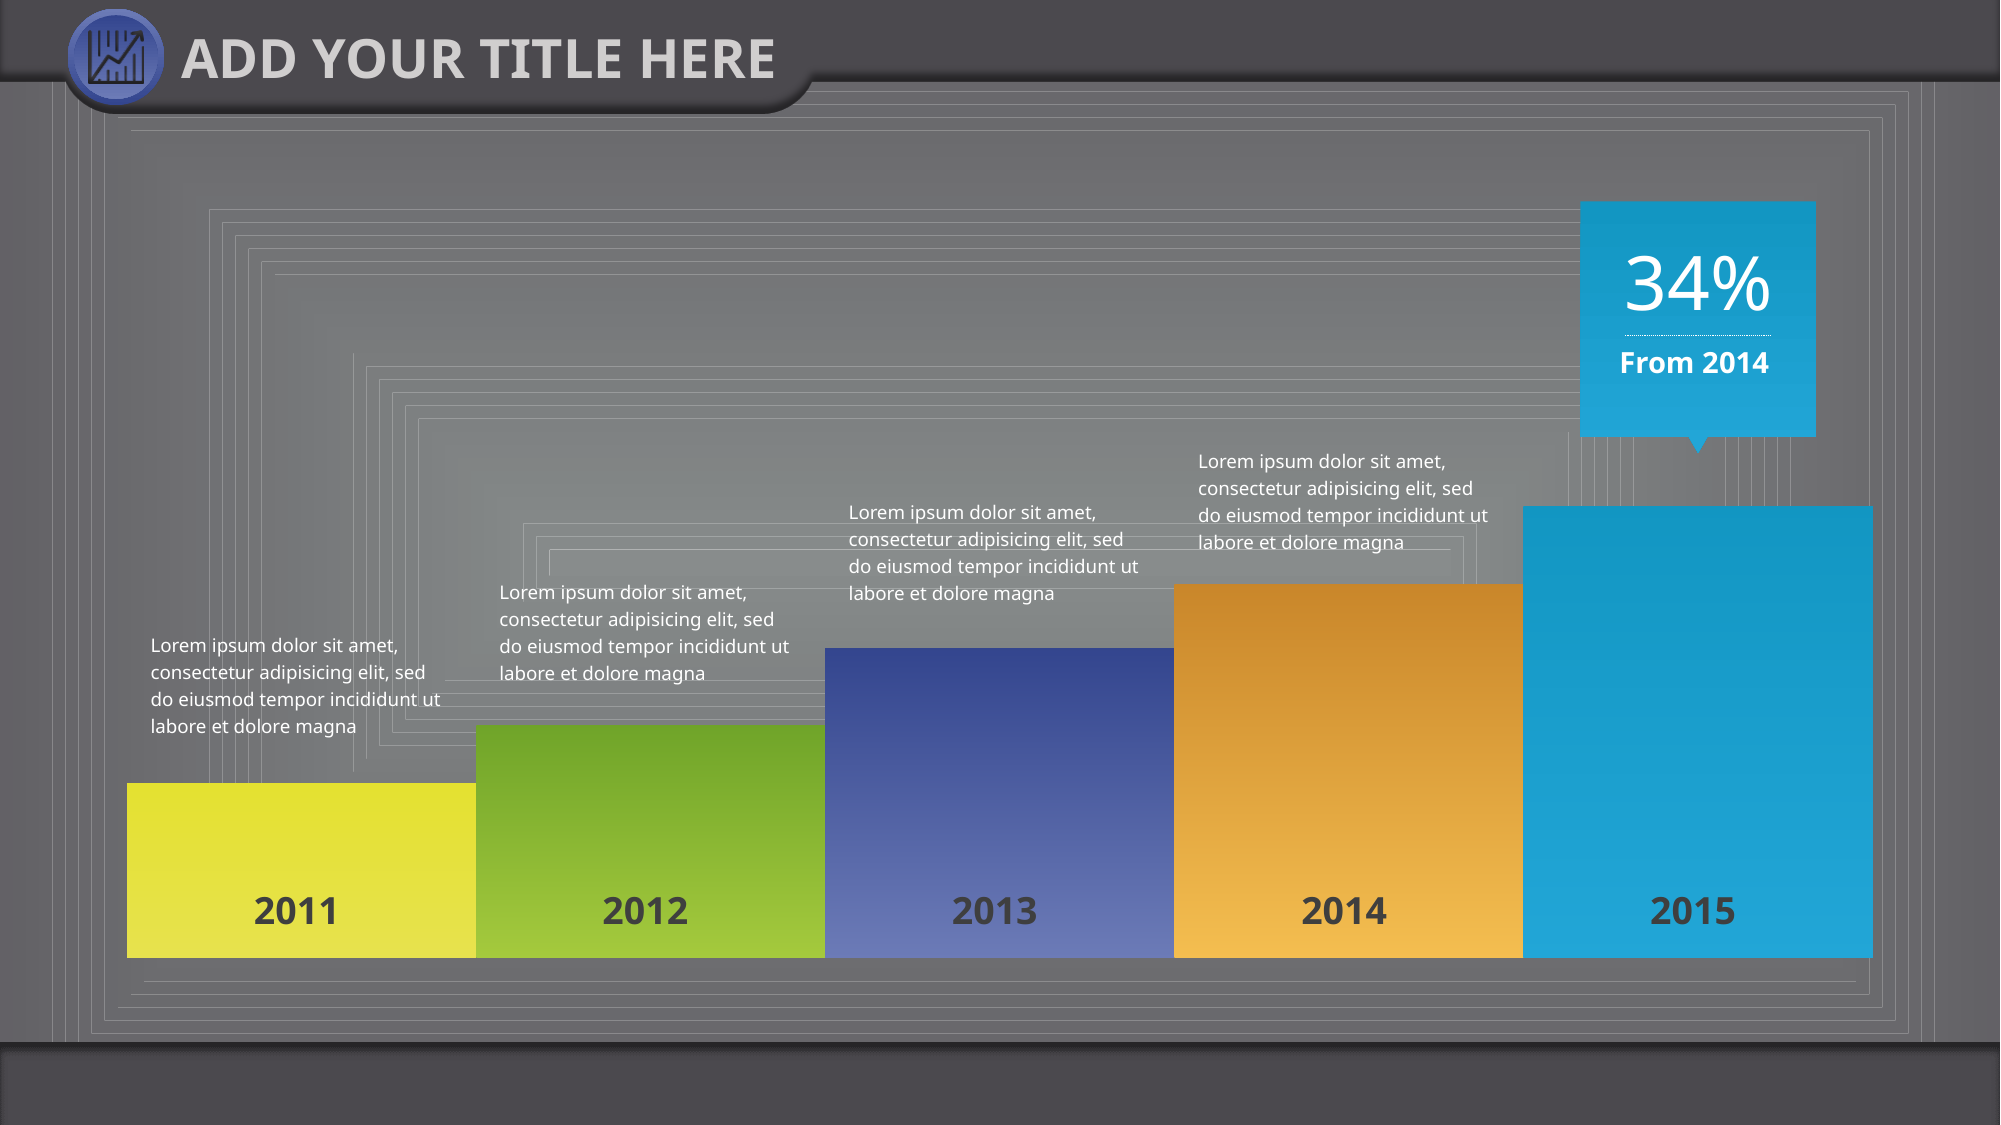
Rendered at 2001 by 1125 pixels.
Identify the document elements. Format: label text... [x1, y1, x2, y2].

text_box Lorem ipsum dolor sit amet, consectetur adipisicing elit, sed do eiusmod tempor incididunt ut labore et dolore magna [834, 488, 1166, 612]
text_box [67, 8, 165, 106]
text_box [127, 783, 476, 958]
picture [0, 1042, 2000, 1125]
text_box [1174, 584, 1523, 958]
text_box Lorem ipsum dolor sit amet, consectetur adipisicing elit, sed do eiusmod tempor incididunt ut labore et dolore magna [135, 622, 468, 745]
text_box Lorem ipsum dolor sit amet, consectetur adipisicing elit, sed do eiusmod tempor incididunt ut labore et dolore magna [484, 568, 817, 692]
picture [0, 0, 2000, 115]
text_box 2011 [239, 879, 365, 940]
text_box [476, 725, 825, 958]
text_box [1599, 228, 1797, 388]
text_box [1523, 506, 1873, 958]
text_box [825, 648, 1174, 958]
text_box [1580, 201, 1816, 454]
text_box Lorem ipsum dolor sit amet, consectetur adipisicing elit, sed do eiusmod tempor incididunt ut labore et dolore magna [1183, 437, 1515, 561]
